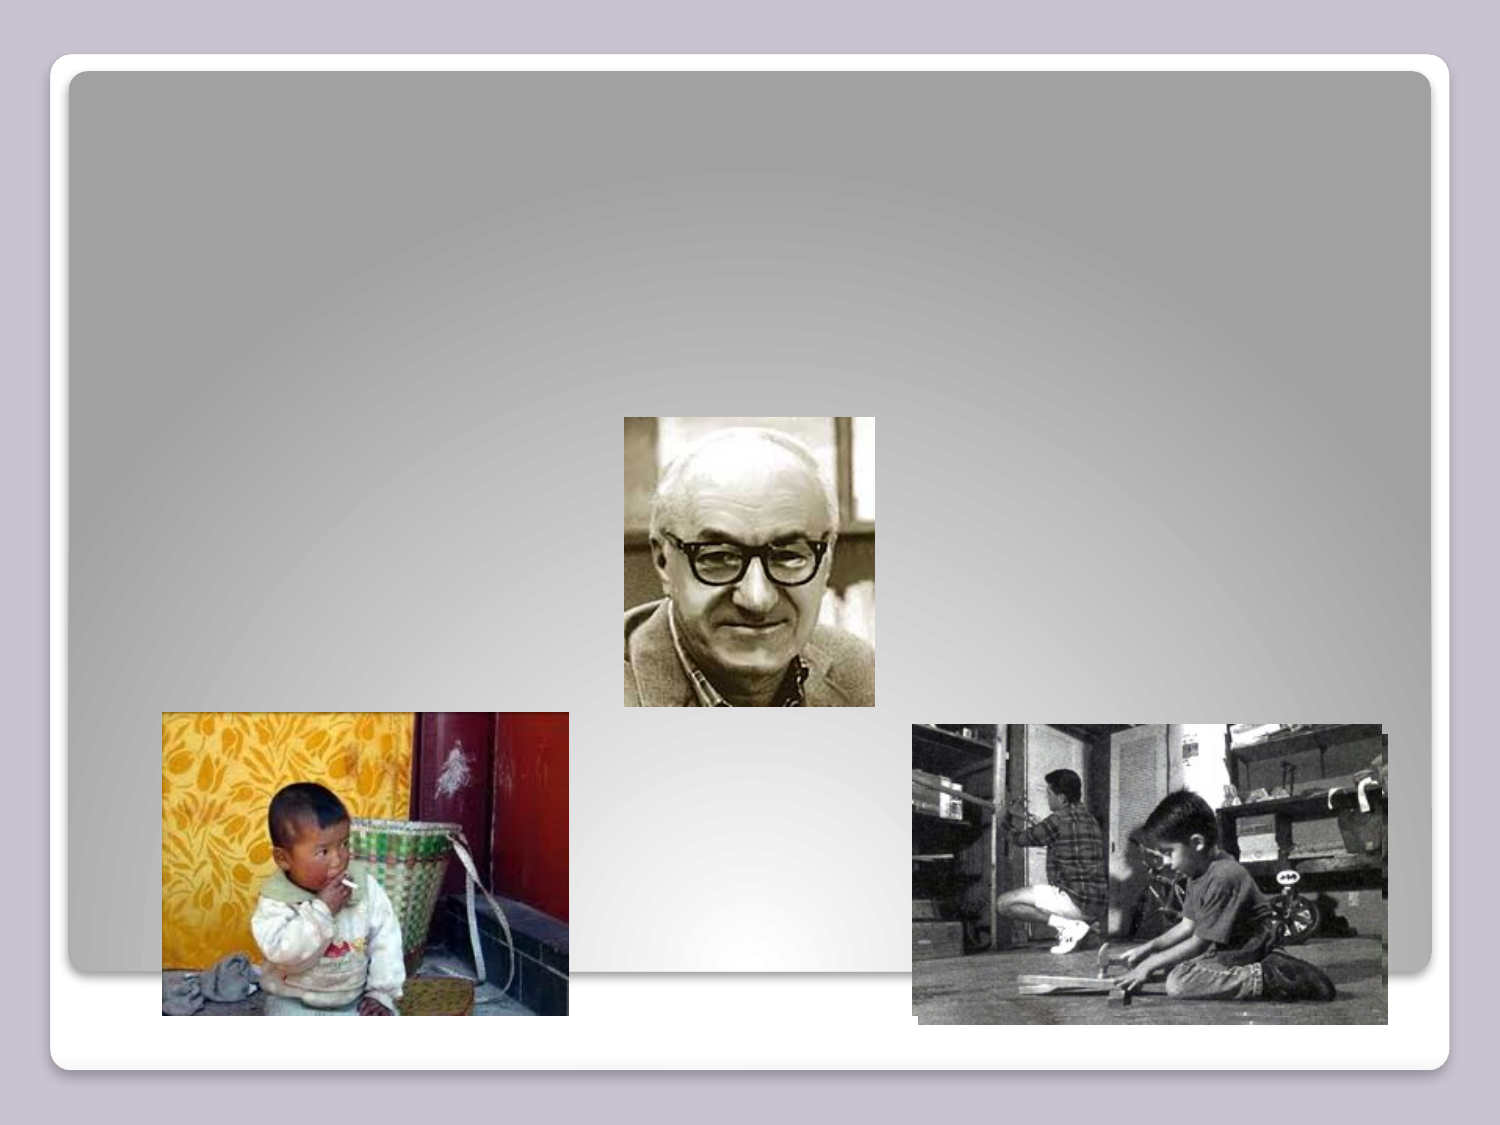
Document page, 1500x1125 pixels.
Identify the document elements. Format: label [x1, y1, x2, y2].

picture [162, 712, 569, 1016]
picture [912, 724, 1382, 1016]
picture [624, 417, 876, 708]
